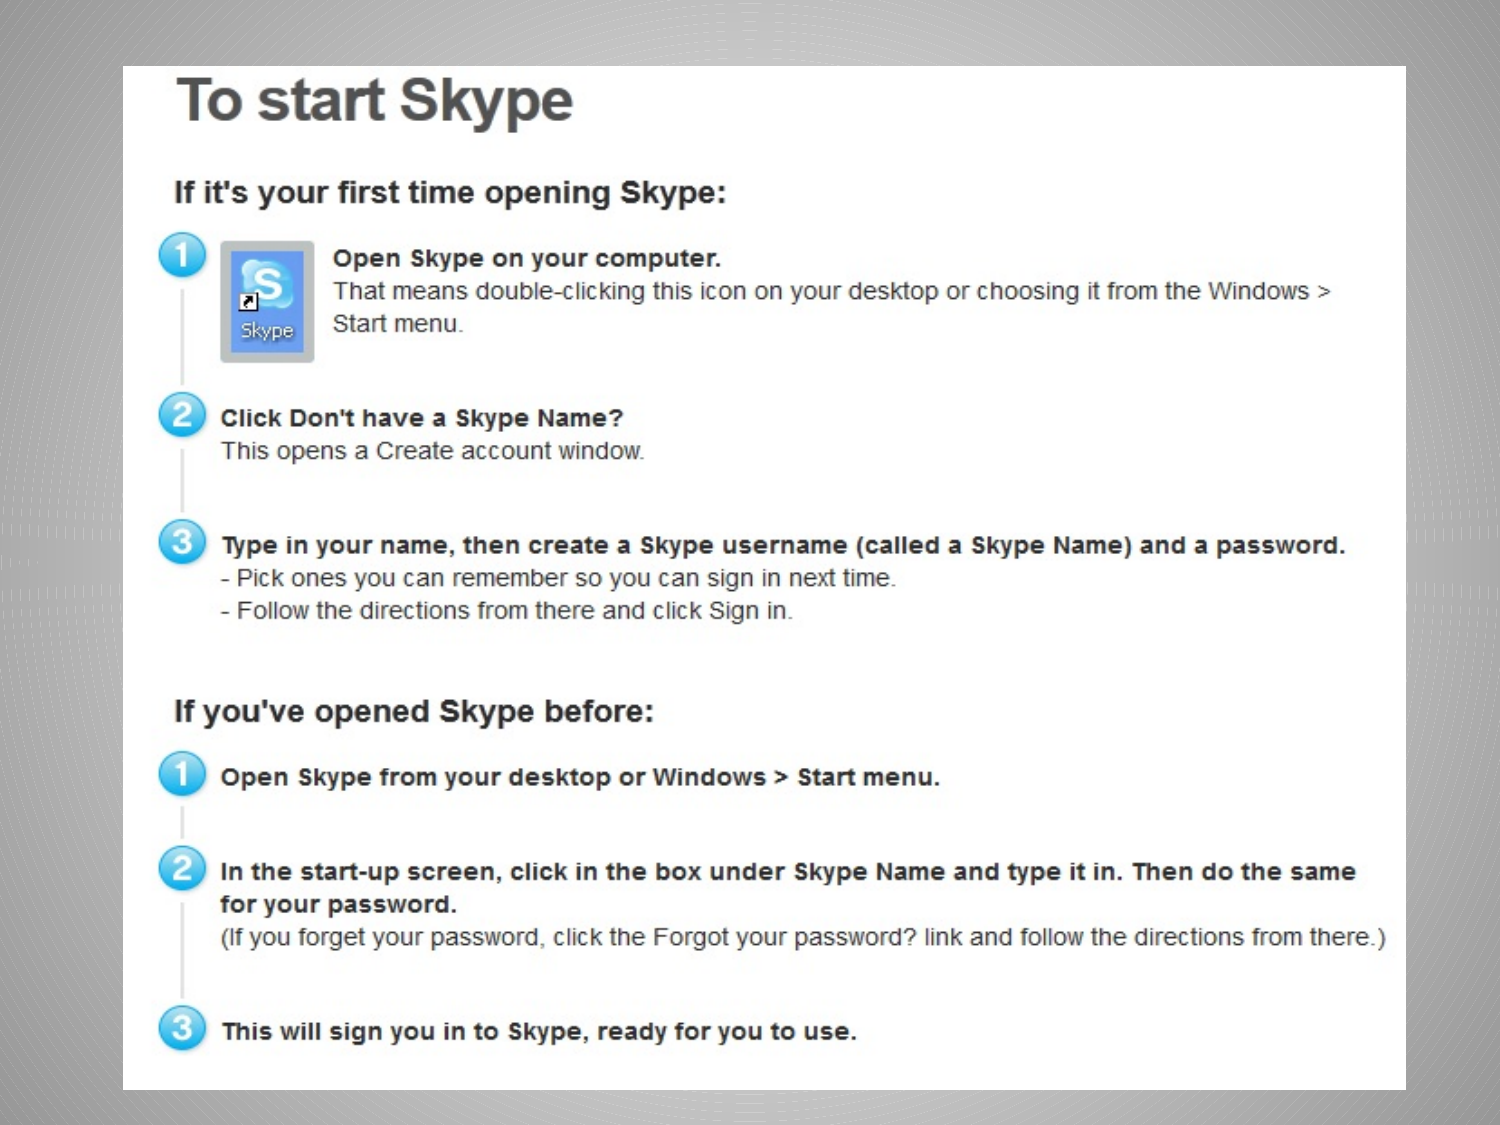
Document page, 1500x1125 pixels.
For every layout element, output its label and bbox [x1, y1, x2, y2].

picture [123, 66, 1406, 1090]
